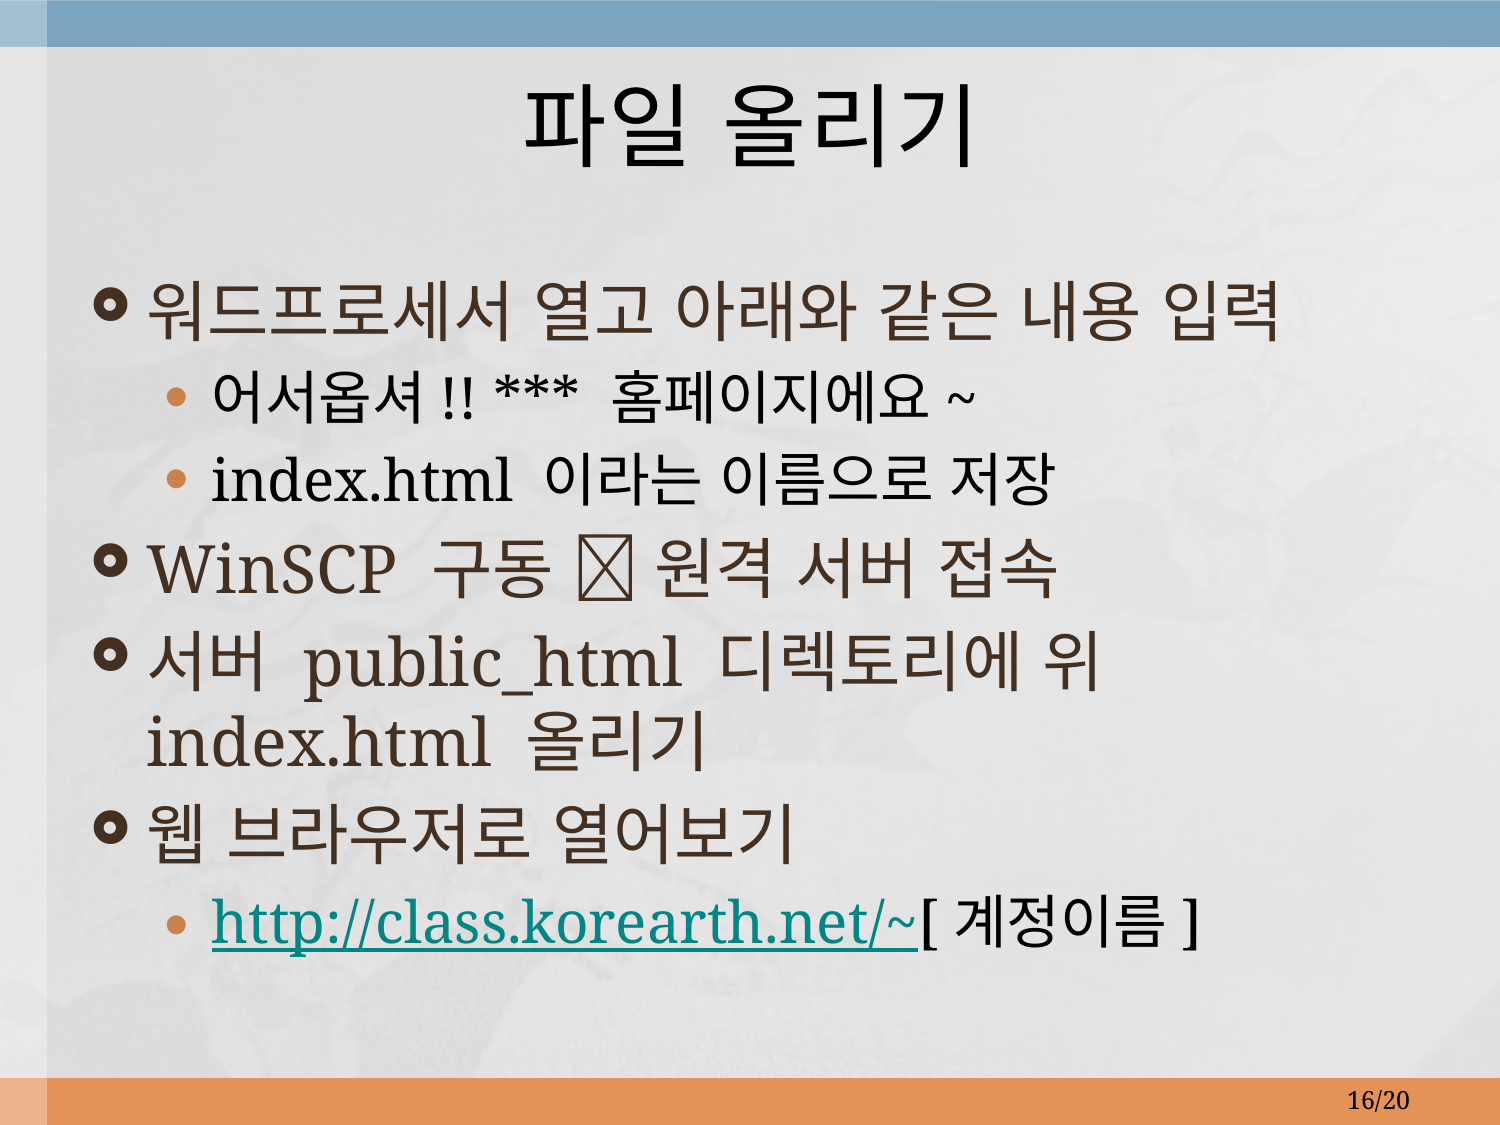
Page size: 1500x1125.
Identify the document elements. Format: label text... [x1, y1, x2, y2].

list 워드프로세서 열고 아래와 같은 내용 입력 어서옵셔!! *** 홈페이지에요~ index.html 이라는 이름으로 저장 WinSCP 구동  원격 서버 접속 서버 public_html 디렉토리에 위 index.html 올리기 웹 브라우저로 열어보기 http://class.korearth.net/~[계정이름] [75, 262, 1425, 1005]
title 파일 올리기 [49, 46, 1454, 202]
slide_number 16/20 [1074, 1078, 1425, 1125]
